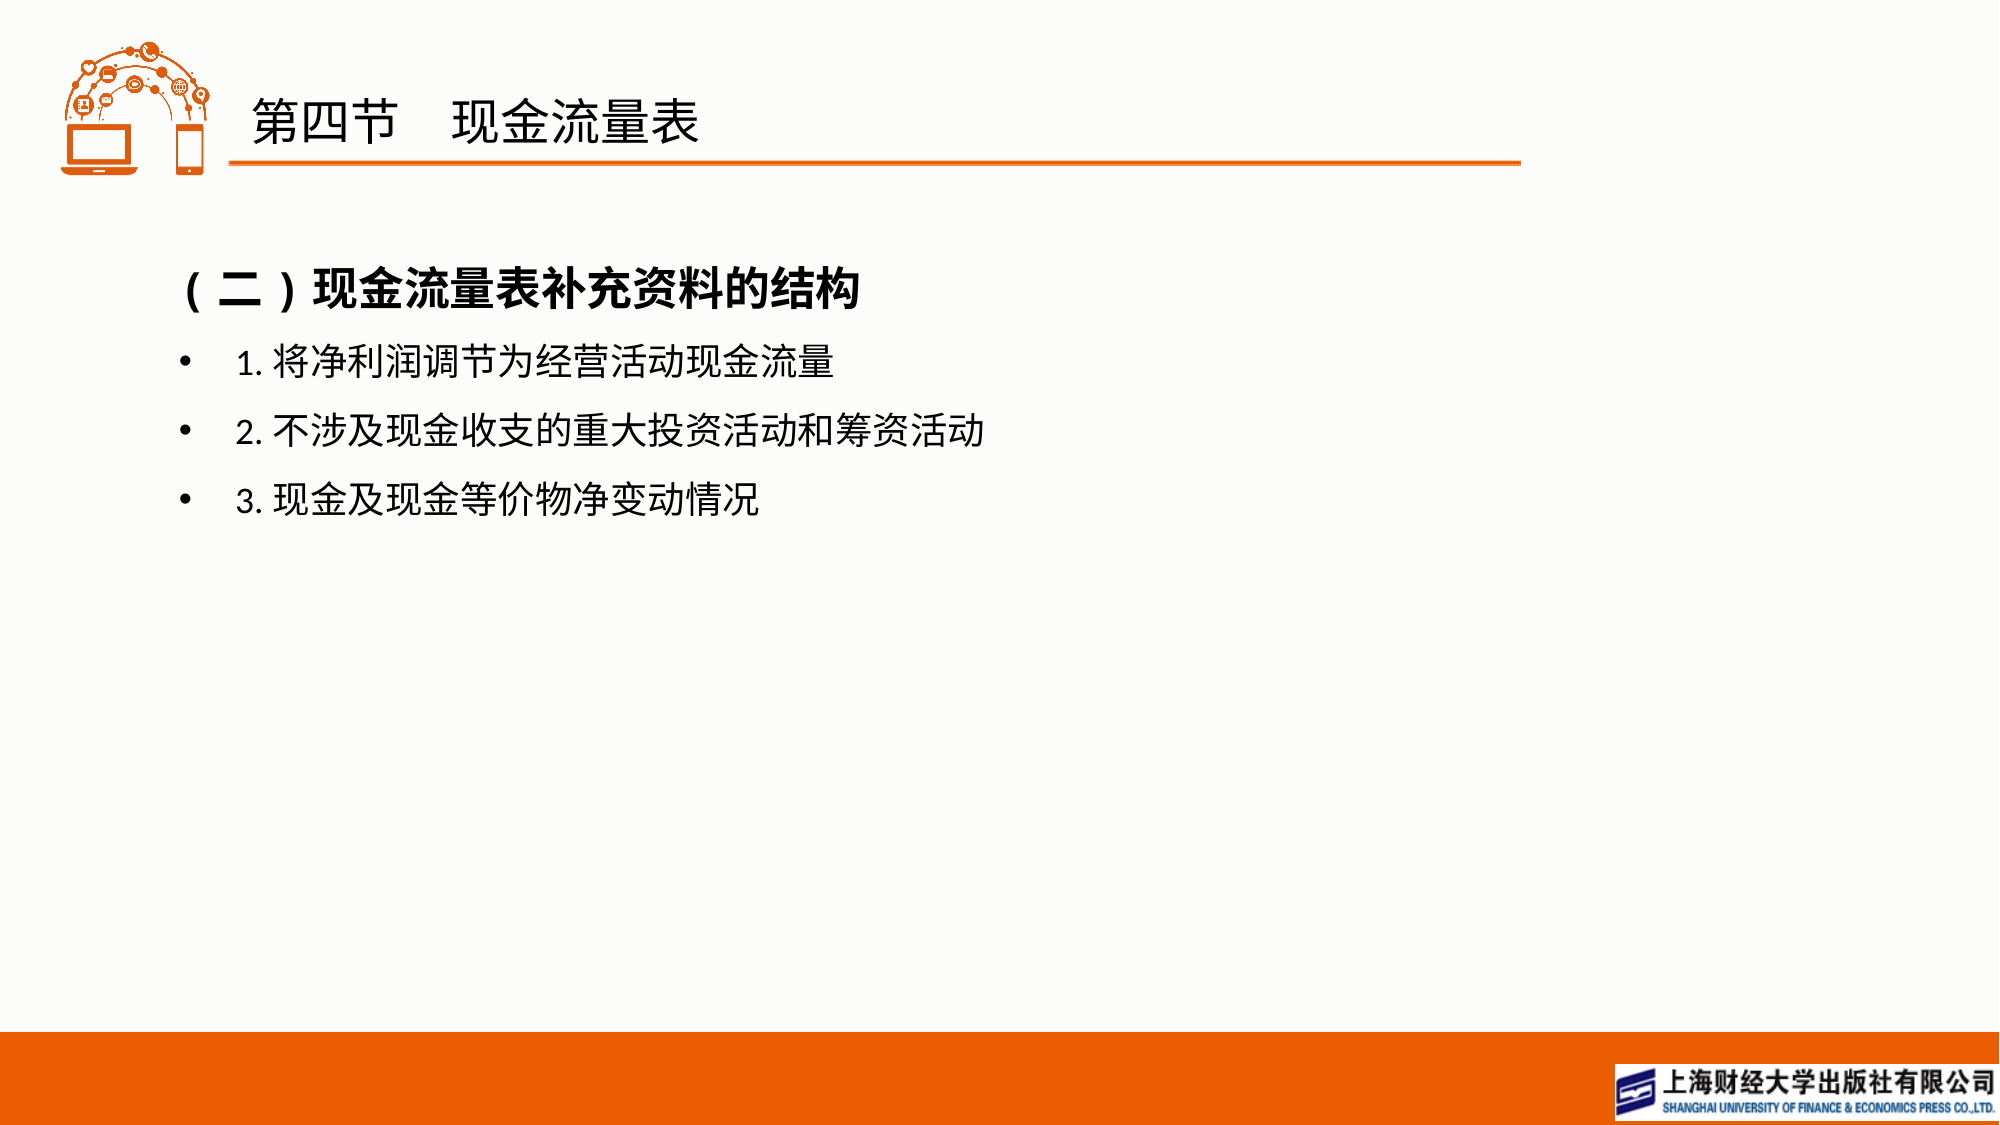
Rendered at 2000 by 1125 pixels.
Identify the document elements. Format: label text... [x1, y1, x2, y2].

picture [0, 0, 2000, 1125]
list (二)现金流量表补充资料的结构 1.将净利润调节为经营活动现金流量 2.不涉及现金收支的重大投资活动和筹资活动 3.现金及现金等价物净变动情况 [163, 227, 1858, 1049]
title 第四节 现金流量表 [235, 82, 1605, 189]
